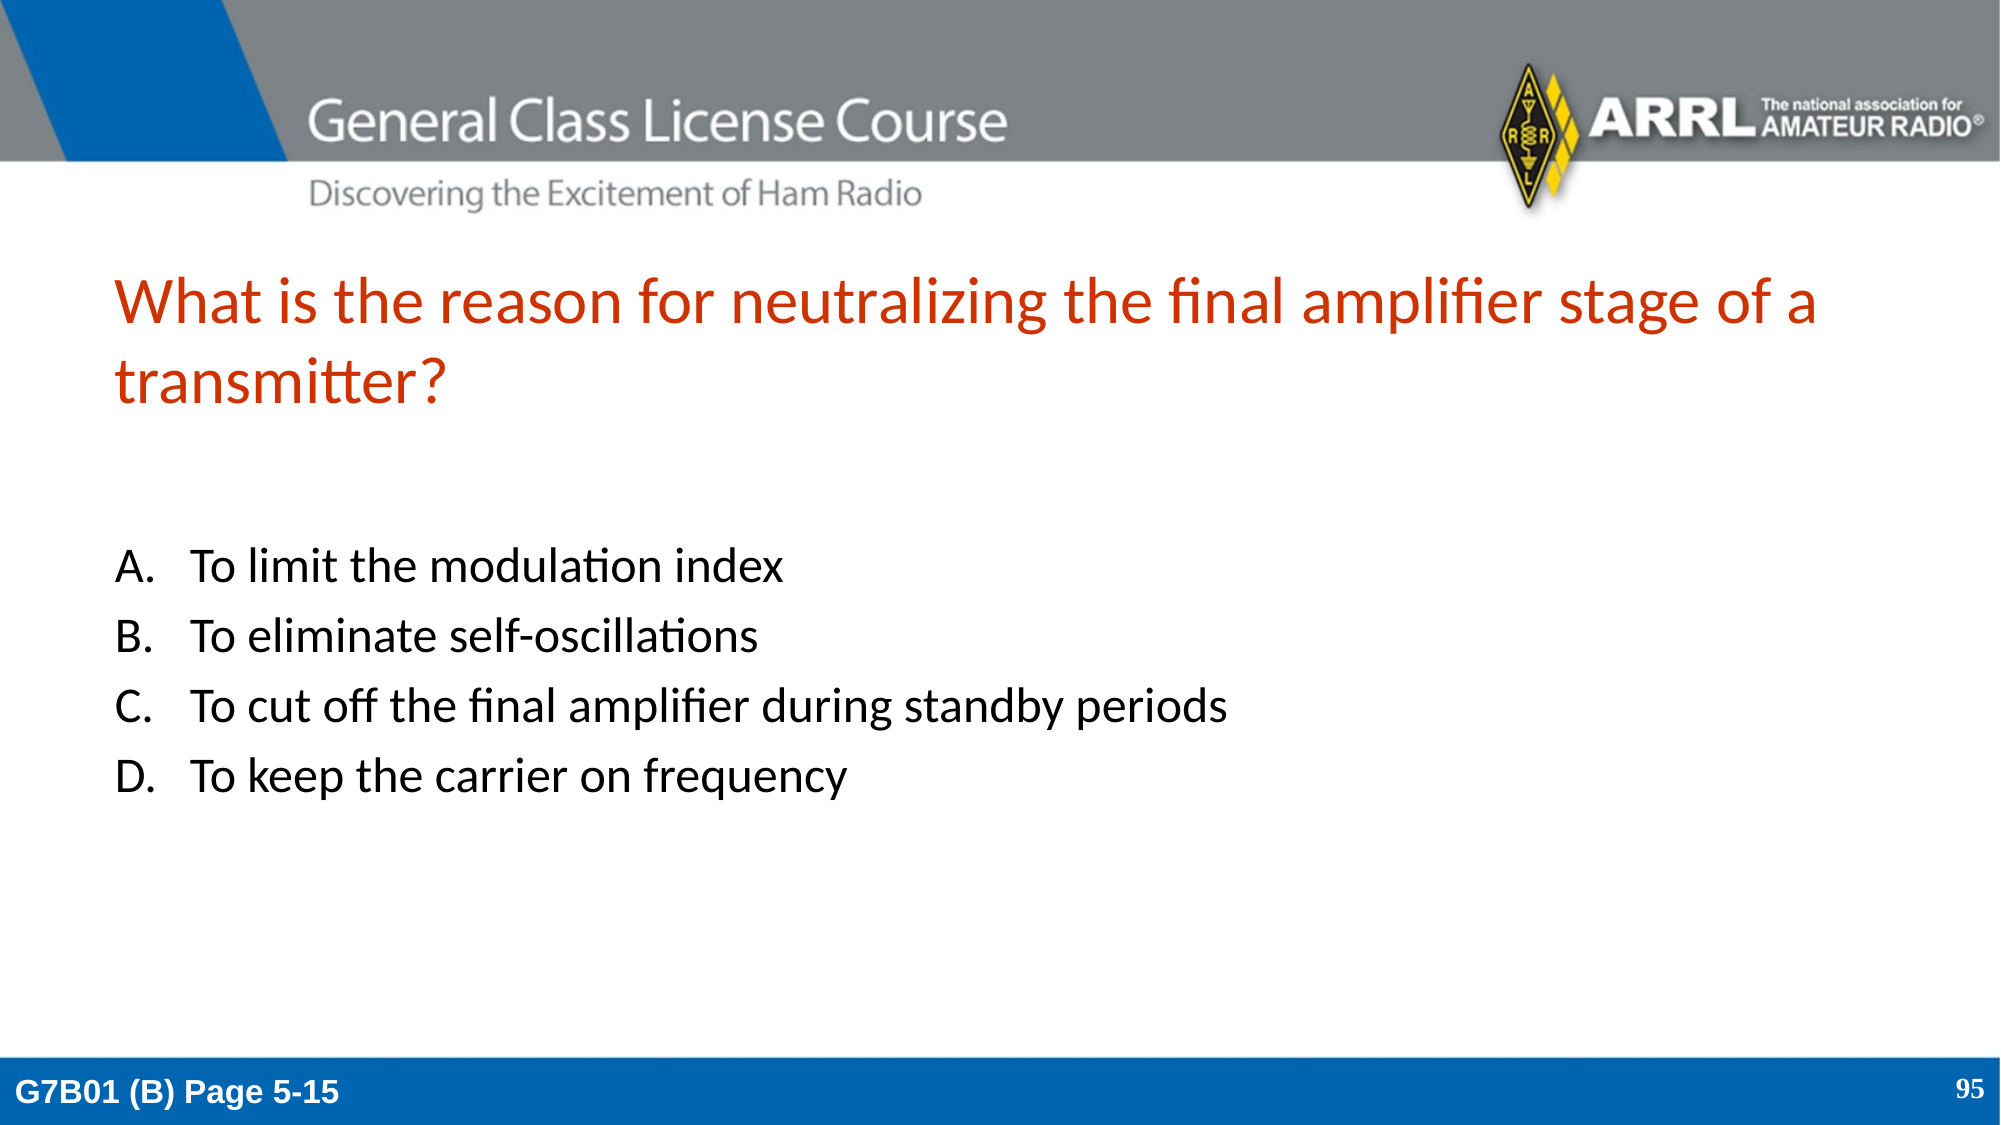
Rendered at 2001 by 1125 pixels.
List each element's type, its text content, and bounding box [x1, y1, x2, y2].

title What is the reason for neutralizing the final amplifier stage of a transmitter? [99, 249, 1900, 468]
text_box G7B01 (B) Page 5-15 [0, 1062, 1313, 1118]
text_box 95 [1875, 1062, 2000, 1113]
list To limit the modulation index To eliminate self-oscillations To cut off the final amplifier during standby periods To keep the carrier on frequency [99, 525, 1900, 1005]
picture [0, 0, 2001, 1125]
